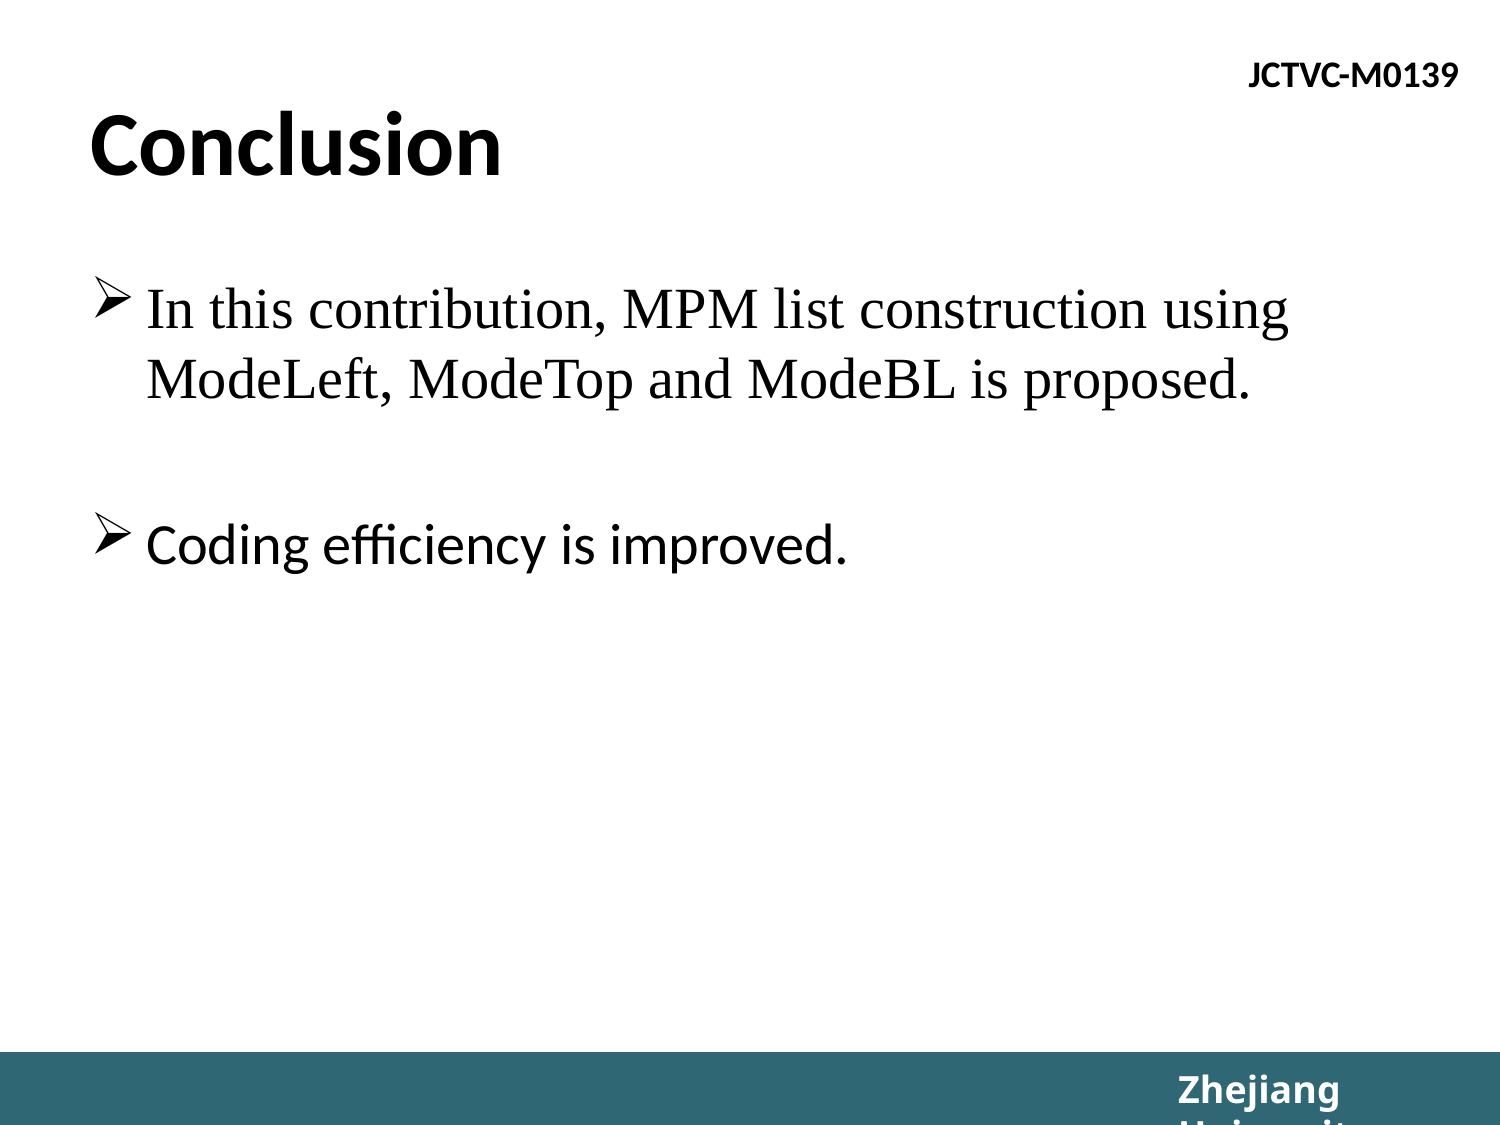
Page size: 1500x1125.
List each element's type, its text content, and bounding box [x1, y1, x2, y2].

list In this contribution, MPM list construction using ModeLeft, ModeTop and ModeBL is proposed. Coding efficiency is improved. [75, 262, 1425, 1005]
picture [0, 1052, 1500, 1125]
title Conclusion [75, 45, 1425, 233]
